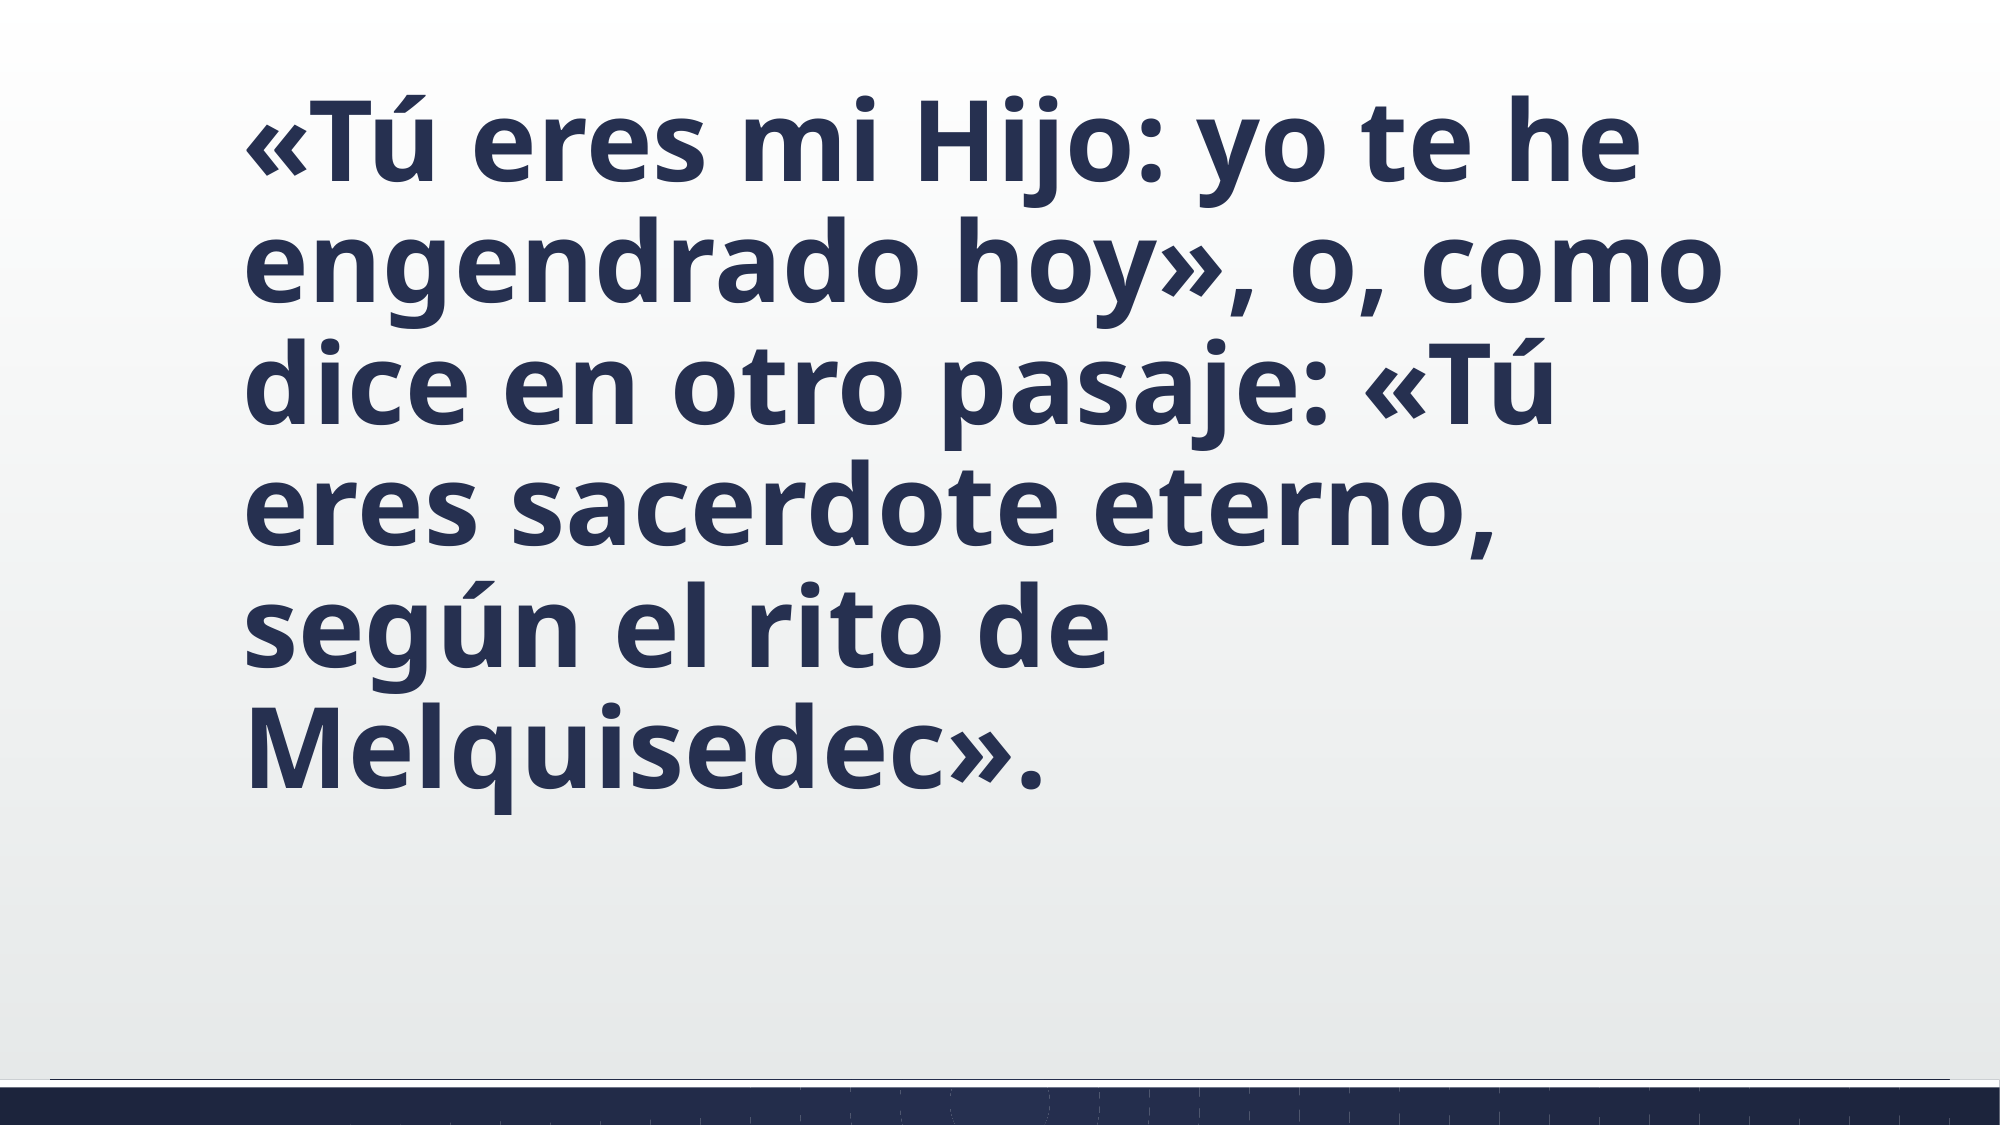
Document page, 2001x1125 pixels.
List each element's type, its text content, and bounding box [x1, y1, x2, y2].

list «Tú eres mi Hijo: yo te he engendrado hoy», o, como dice en otro pasaje: «Tú eres sacerdote eterno, según el rito de Melquisedec». [219, 76, 1816, 990]
